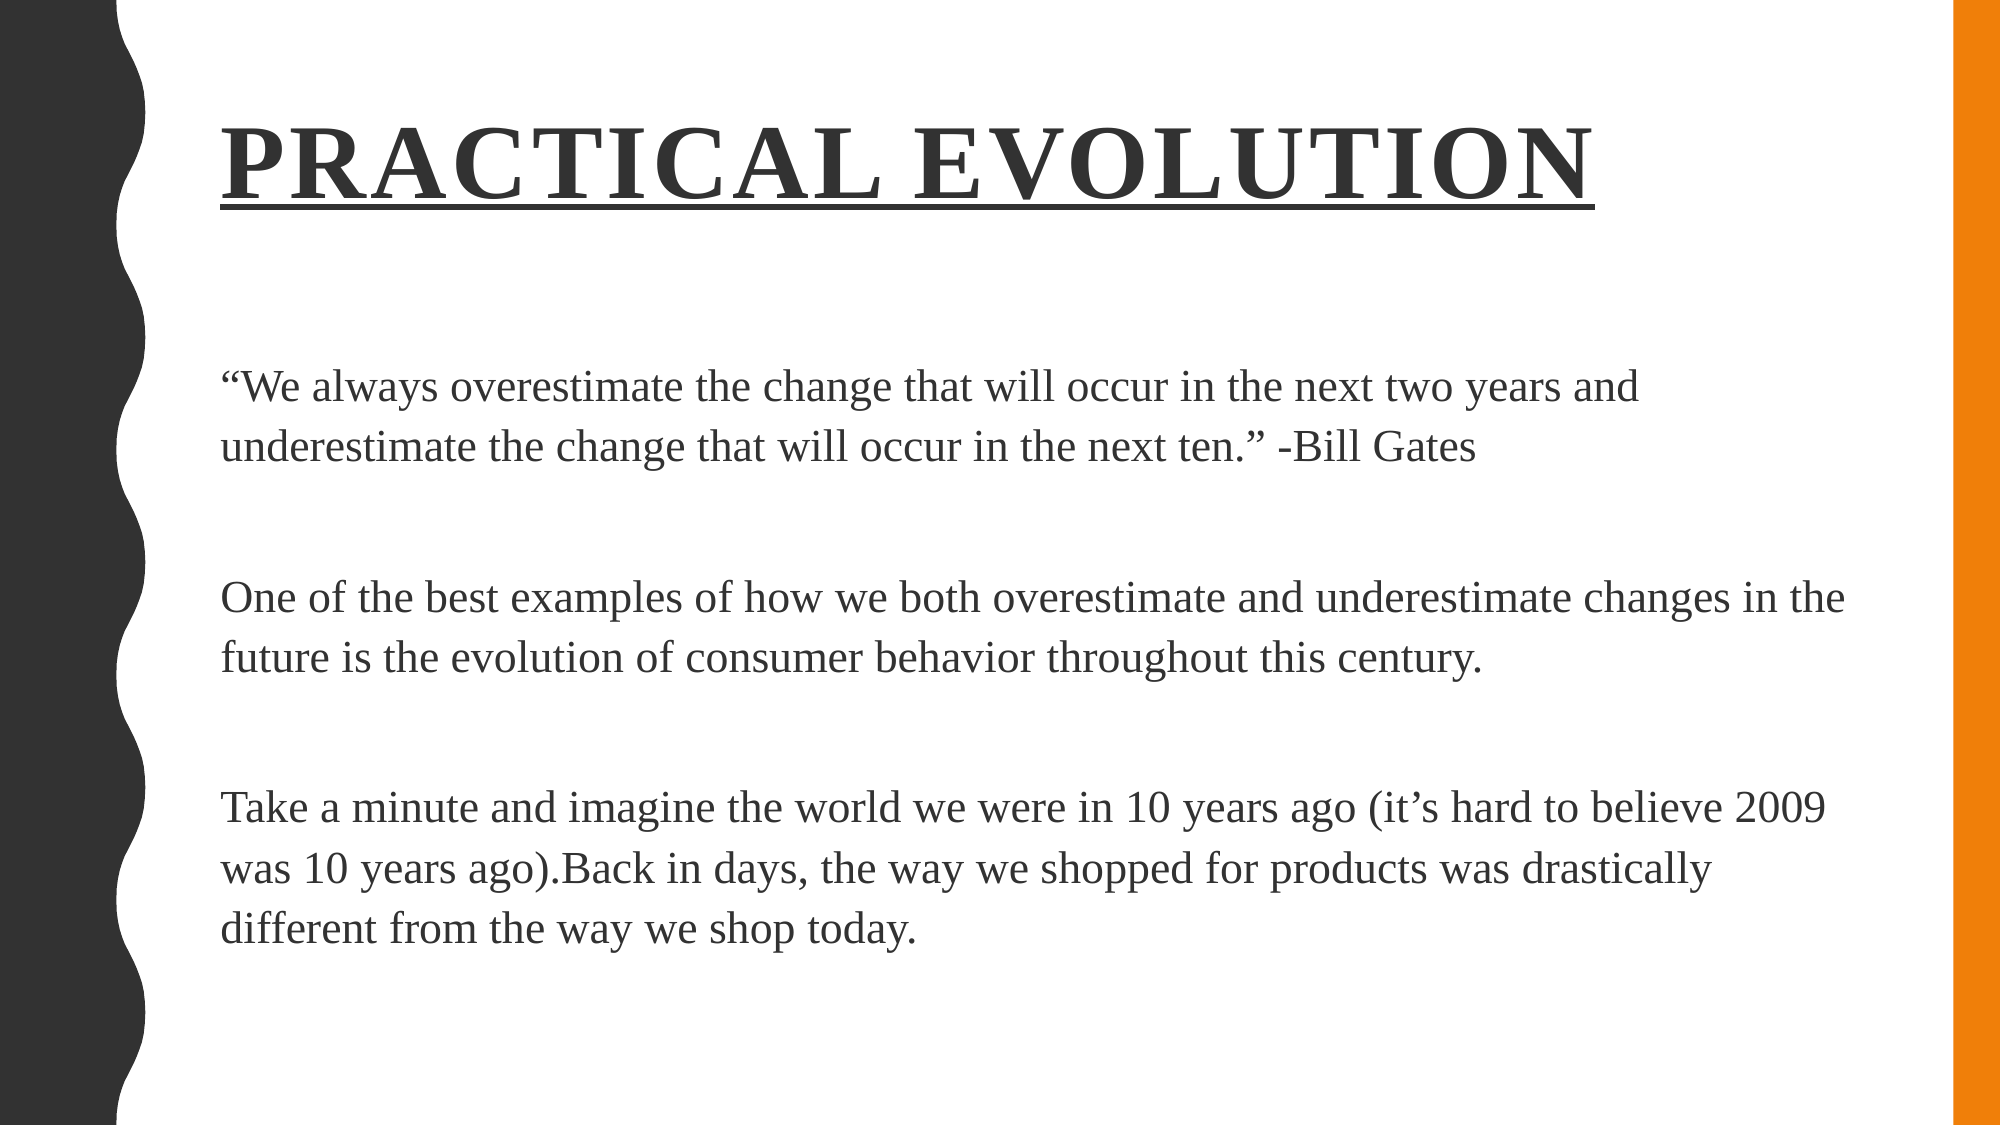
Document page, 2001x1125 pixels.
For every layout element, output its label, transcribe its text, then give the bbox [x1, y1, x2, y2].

list “We always overestimate the change that will occur in the next two years and underestimate the change that will occur in the next ten.” -Bill Gates One of the best examples of how we both overestimate and underestimate changes in the future is the evolution of consumer behavior throughout this century. Take a minute and imagine the world we were in 10 years ago (it’s hard to believe 2009 was 10 years ago).Back in days, the way we shopped for products was drastically different from the way we shop today. [205, 342, 1875, 933]
title Practical evolution [205, 99, 1875, 342]
